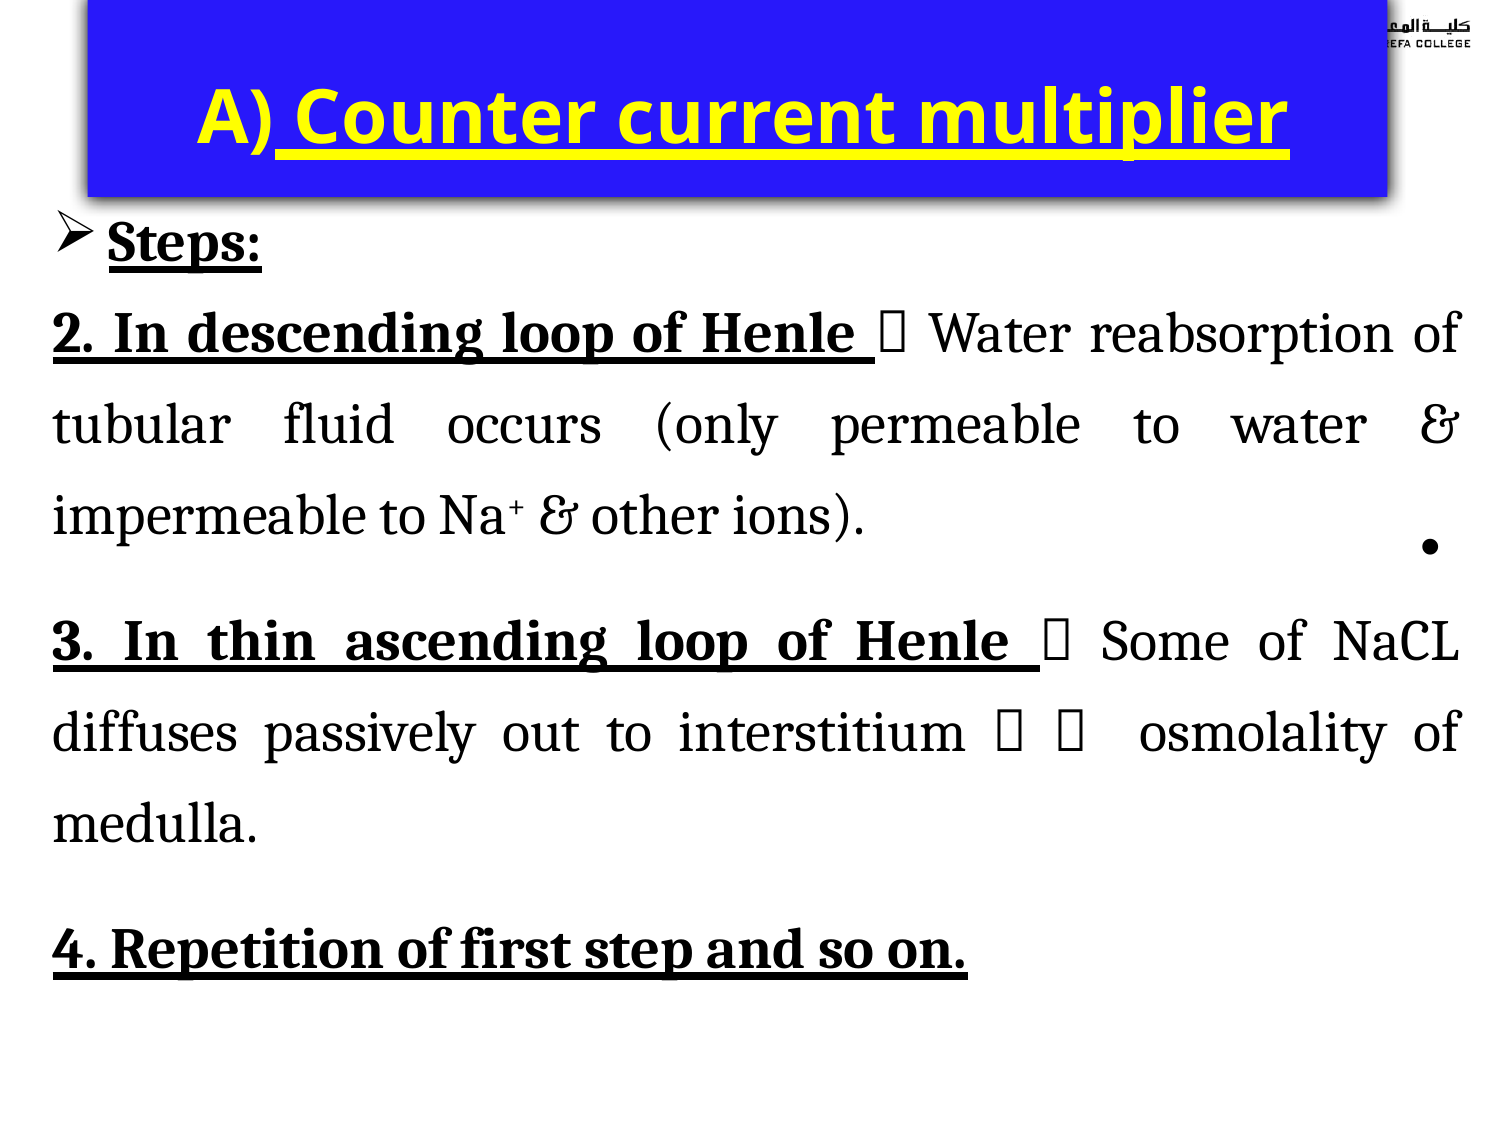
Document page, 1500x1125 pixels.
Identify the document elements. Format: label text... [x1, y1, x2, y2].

list Steps: 2. In descending loop of Henle  Water reabsorption of tubular fluid occurs (only permeable to water & impermeable to Na+ & other ions). 3. In thin ascending loop of Henle  Some of NaCL diffuses passively out to interstitium   osmolality of medulla. 4. Repetition of first step and so on. [37, 174, 1475, 1100]
picture [1388, 0, 1475, 65]
title A) Counter current multiplier [87, 0, 1388, 197]
